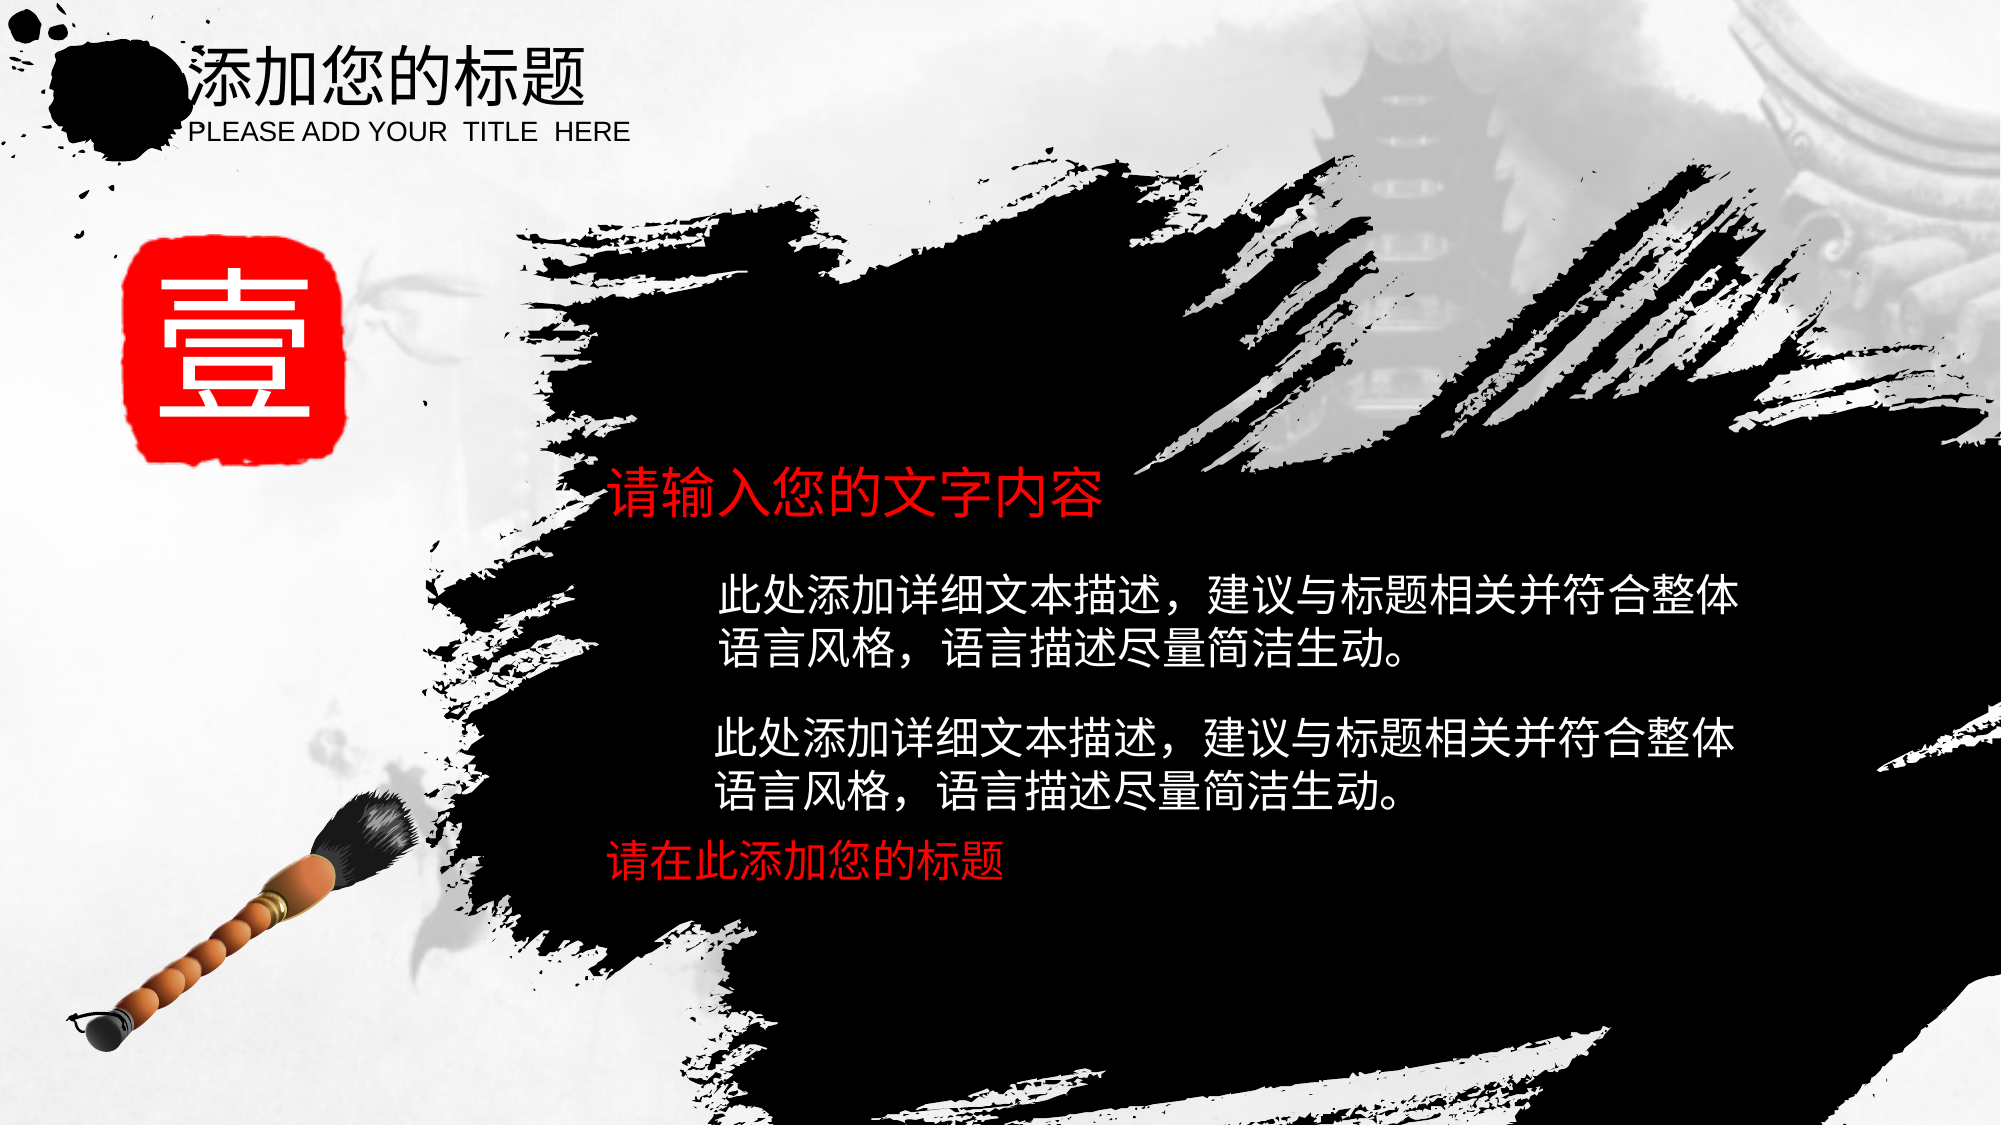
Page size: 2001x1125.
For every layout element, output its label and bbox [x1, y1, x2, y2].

picture [0, 0, 2001, 1125]
text_box [87, 234, 382, 469]
text_box [0, 0, 844, 260]
